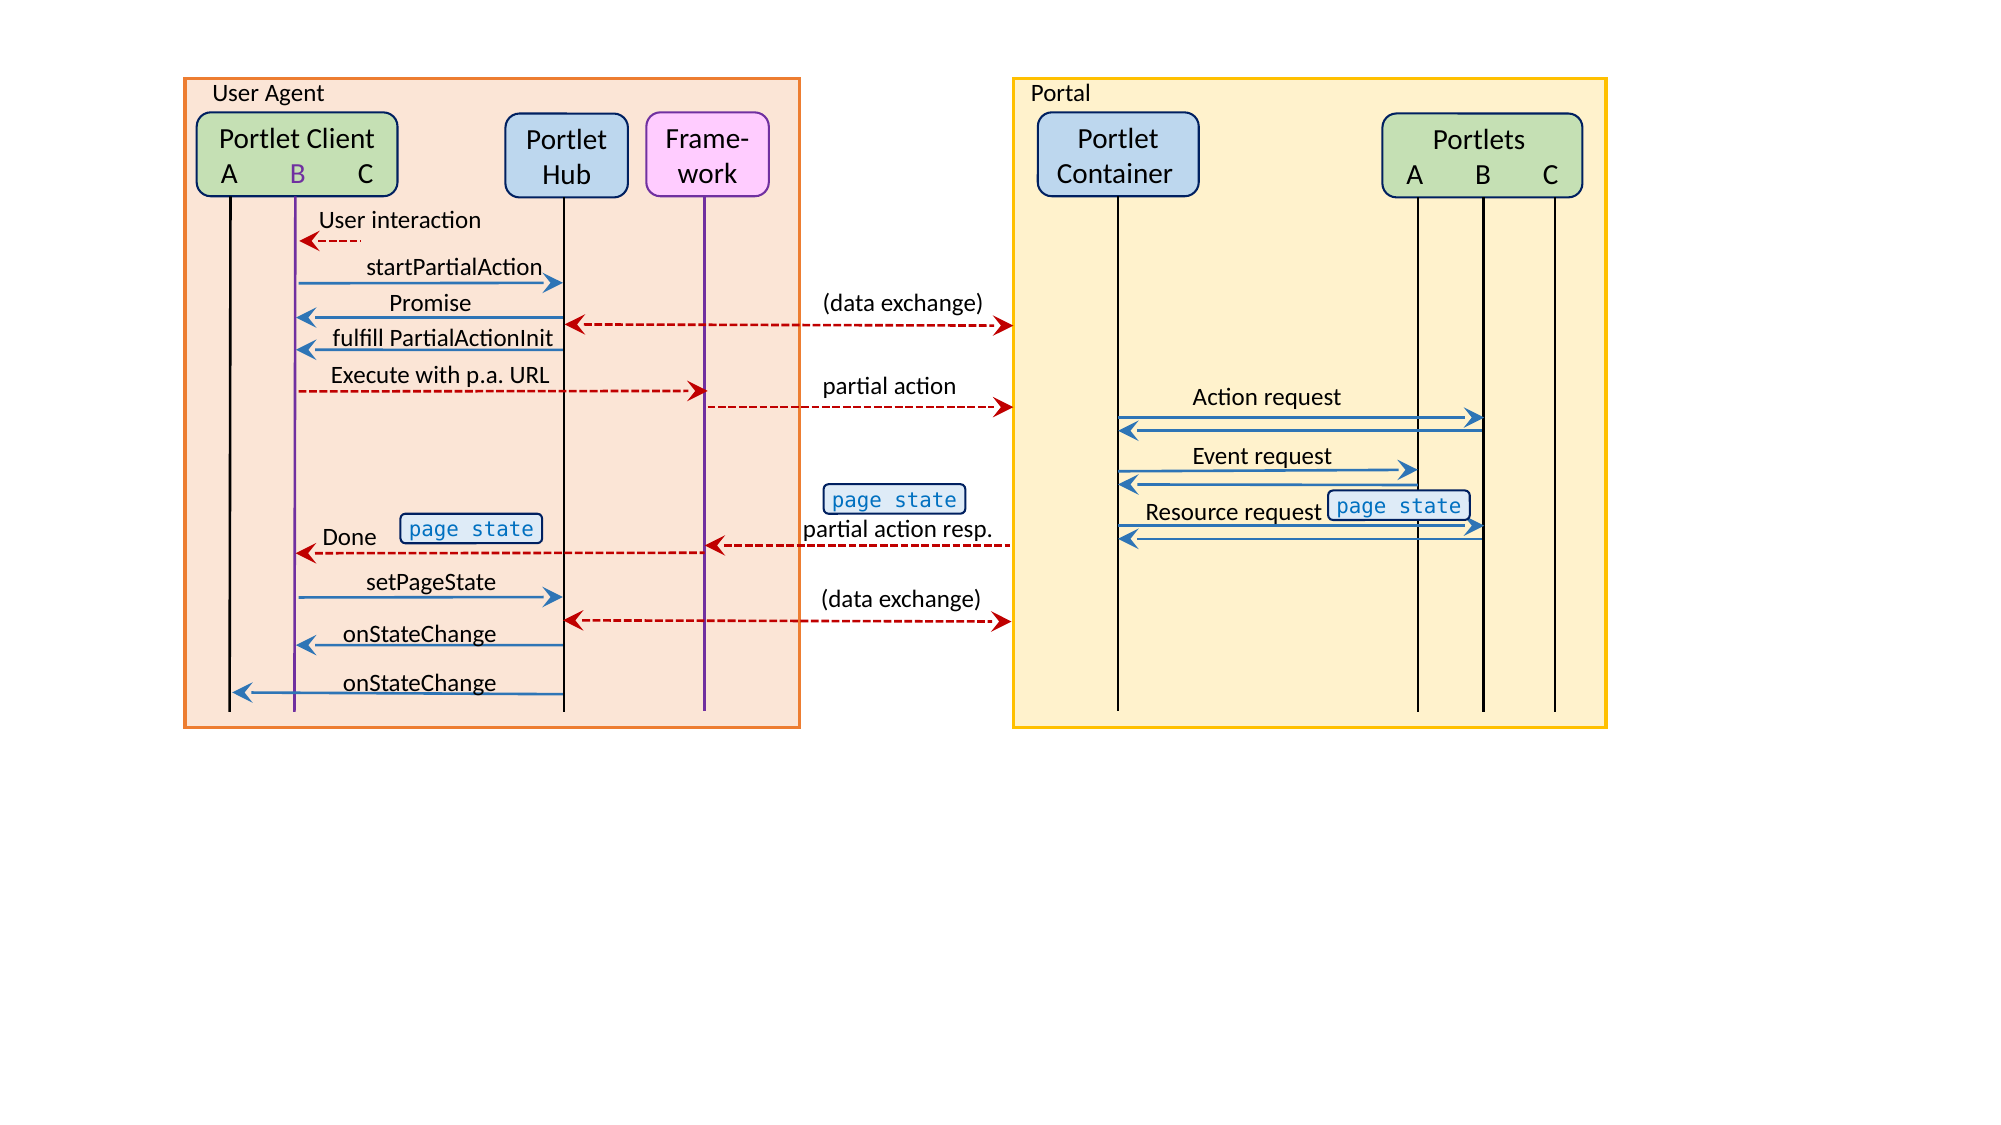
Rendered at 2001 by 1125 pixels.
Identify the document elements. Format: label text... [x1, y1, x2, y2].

text_box partial action resp. [788, 546, 1009, 550]
text_box onStateChange [328, 646, 512, 655]
text_box Event request [1177, 432, 1348, 469]
text_box User Agent [197, 68, 340, 114]
text_box Done [307, 513, 393, 552]
text_box Portlets A B C [1381, 112, 1584, 199]
text_box [184, 77, 800, 729]
text_box setPageState [351, 598, 512, 603]
text_box setPageState [351, 557, 512, 596]
text_box User interaction [303, 196, 497, 241]
text_box Action request [1177, 373, 1357, 417]
text_box Portlet Client A B C [195, 111, 399, 198]
text_box Resource request [1130, 488, 1338, 525]
text_box page state [822, 483, 967, 515]
text_box Portal [1016, 69, 1106, 114]
text_box onStateChange [328, 658, 512, 692]
text_box partial action [807, 361, 972, 407]
text_box (data exchange) [807, 278, 999, 324]
text_box page state [399, 512, 544, 545]
text_box page state [1327, 489, 1417, 522]
text_box Portlet Container [1036, 111, 1200, 198]
text_box Execute with p.a. URL [316, 392, 563, 397]
text_box Execute with p.a. URL [316, 351, 563, 390]
text_box Frame- work [645, 111, 770, 198]
text_box startPartialAction [351, 243, 559, 282]
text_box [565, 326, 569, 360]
text_box onStateChange [328, 695, 512, 704]
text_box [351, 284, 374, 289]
text_box startPartialAction [487, 284, 559, 289]
text_box Portlet Hub [504, 112, 629, 199]
text_box Promise [374, 278, 487, 282]
text_box partial action resp. [788, 505, 1009, 545]
text_box Resource request [1130, 526, 1338, 534]
text_box Done [307, 554, 393, 559]
text_box fulfill PartialActionInit [317, 318, 563, 349]
text_box (data exchange) [806, 574, 997, 620]
text_box [1012, 77, 1607, 729]
text_box onStateChange [328, 609, 512, 645]
text_box Event request [1177, 472, 1348, 478]
text_box Promise [374, 284, 487, 314]
text_box page state [1418, 489, 1471, 521]
